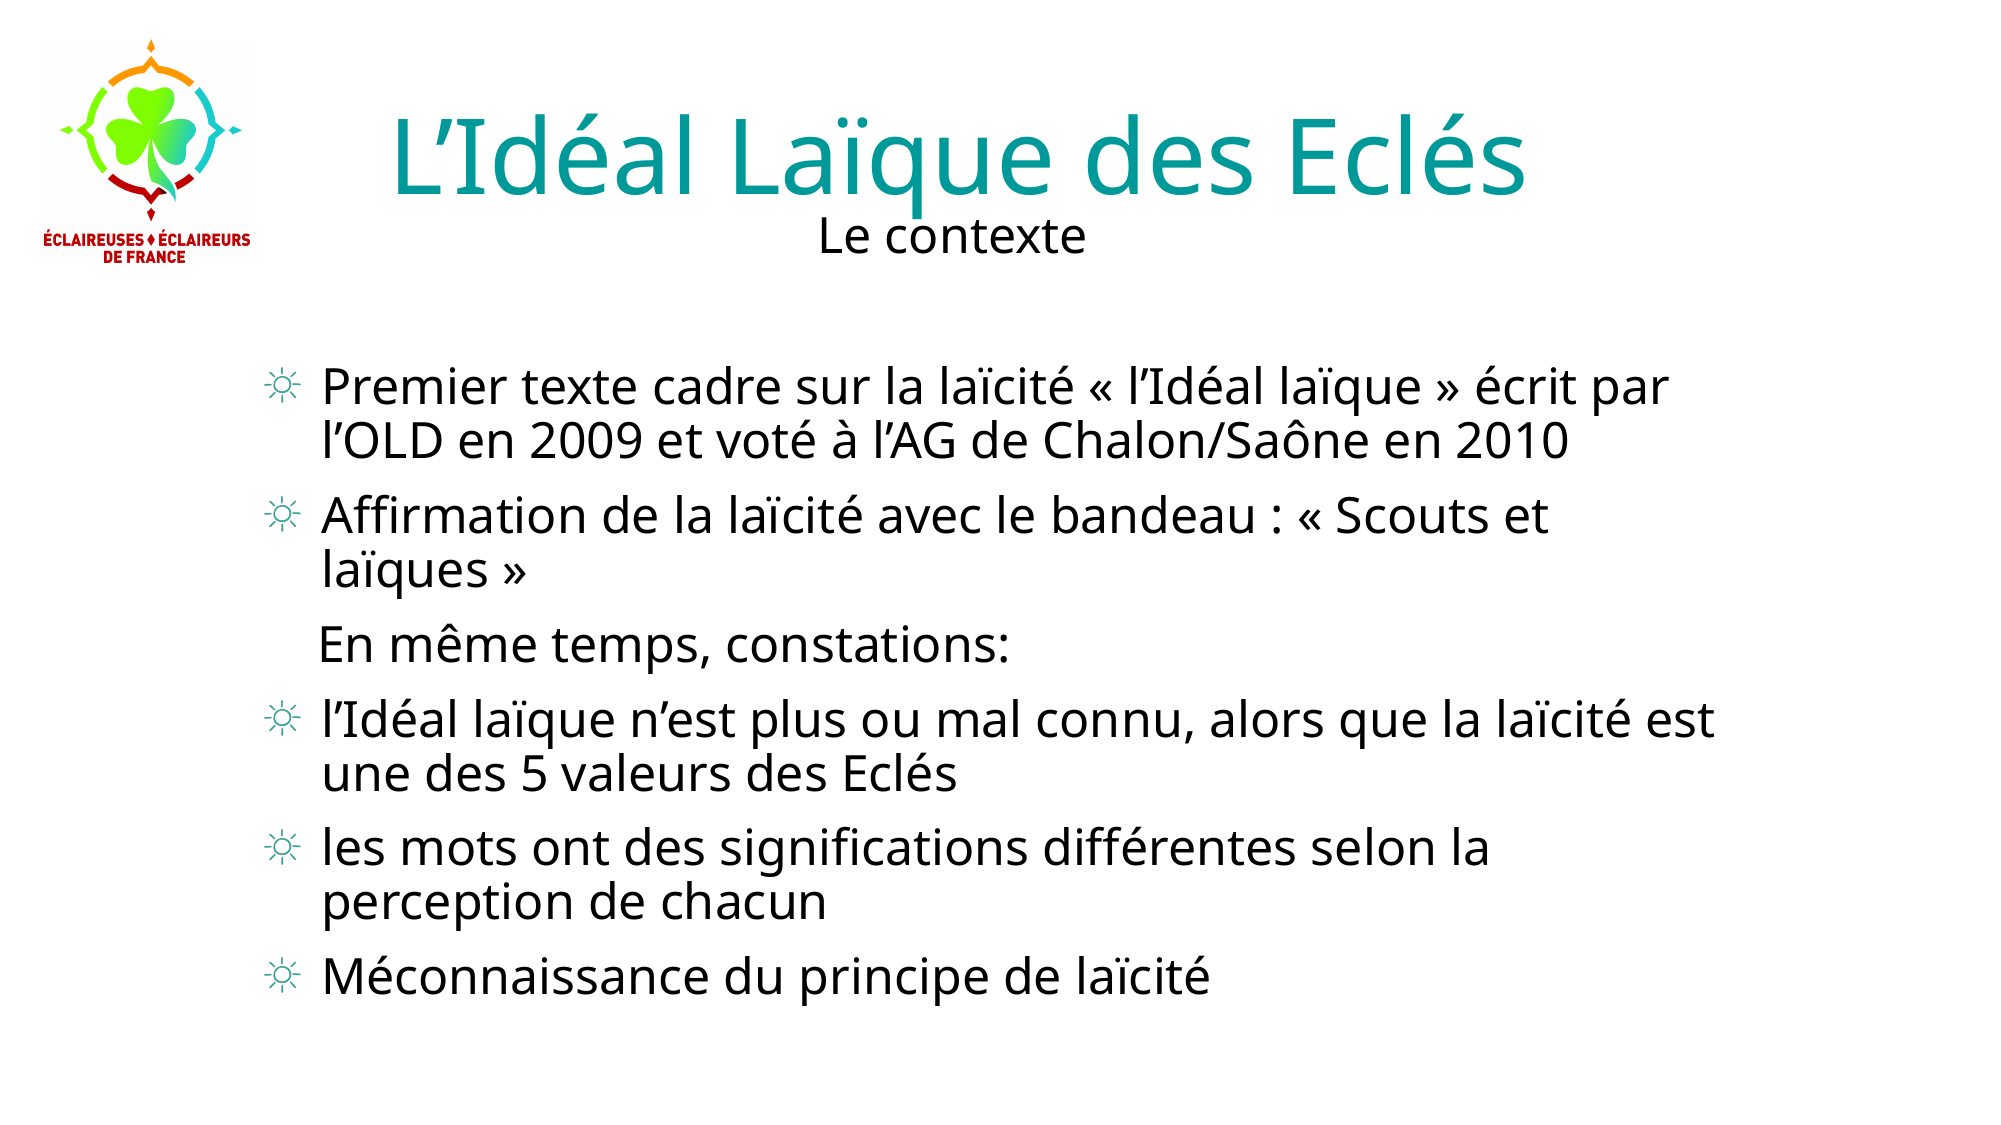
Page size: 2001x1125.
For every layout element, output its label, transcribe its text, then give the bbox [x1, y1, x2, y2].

title L’Idéal Laïque des Eclés [250, 96, 1669, 225]
picture [264, 700, 301, 736]
picture [264, 367, 301, 403]
picture [44, 39, 250, 263]
picture [264, 829, 301, 865]
picture [264, 496, 301, 532]
picture [264, 957, 301, 993]
text_box Le contexte [448, 195, 1471, 271]
subtitle Premier texte cadre sur la laïcité « l’Idéal laïque » écrit par l’OLD en 2009 et voté à l’AG de Chalon/Saône en 2010 Affirmation de la laïcité avec le bandeau : « Scouts et laïques » En même temps, constations: l’Idéal laïque n’est plus ou mal connu, alors que la laïcité est une des 5 valeurs des Eclés les mots ont des significations différentes selon la perception de chacun Méconnaissance du principe de laïcité [249, 353, 1750, 1029]
